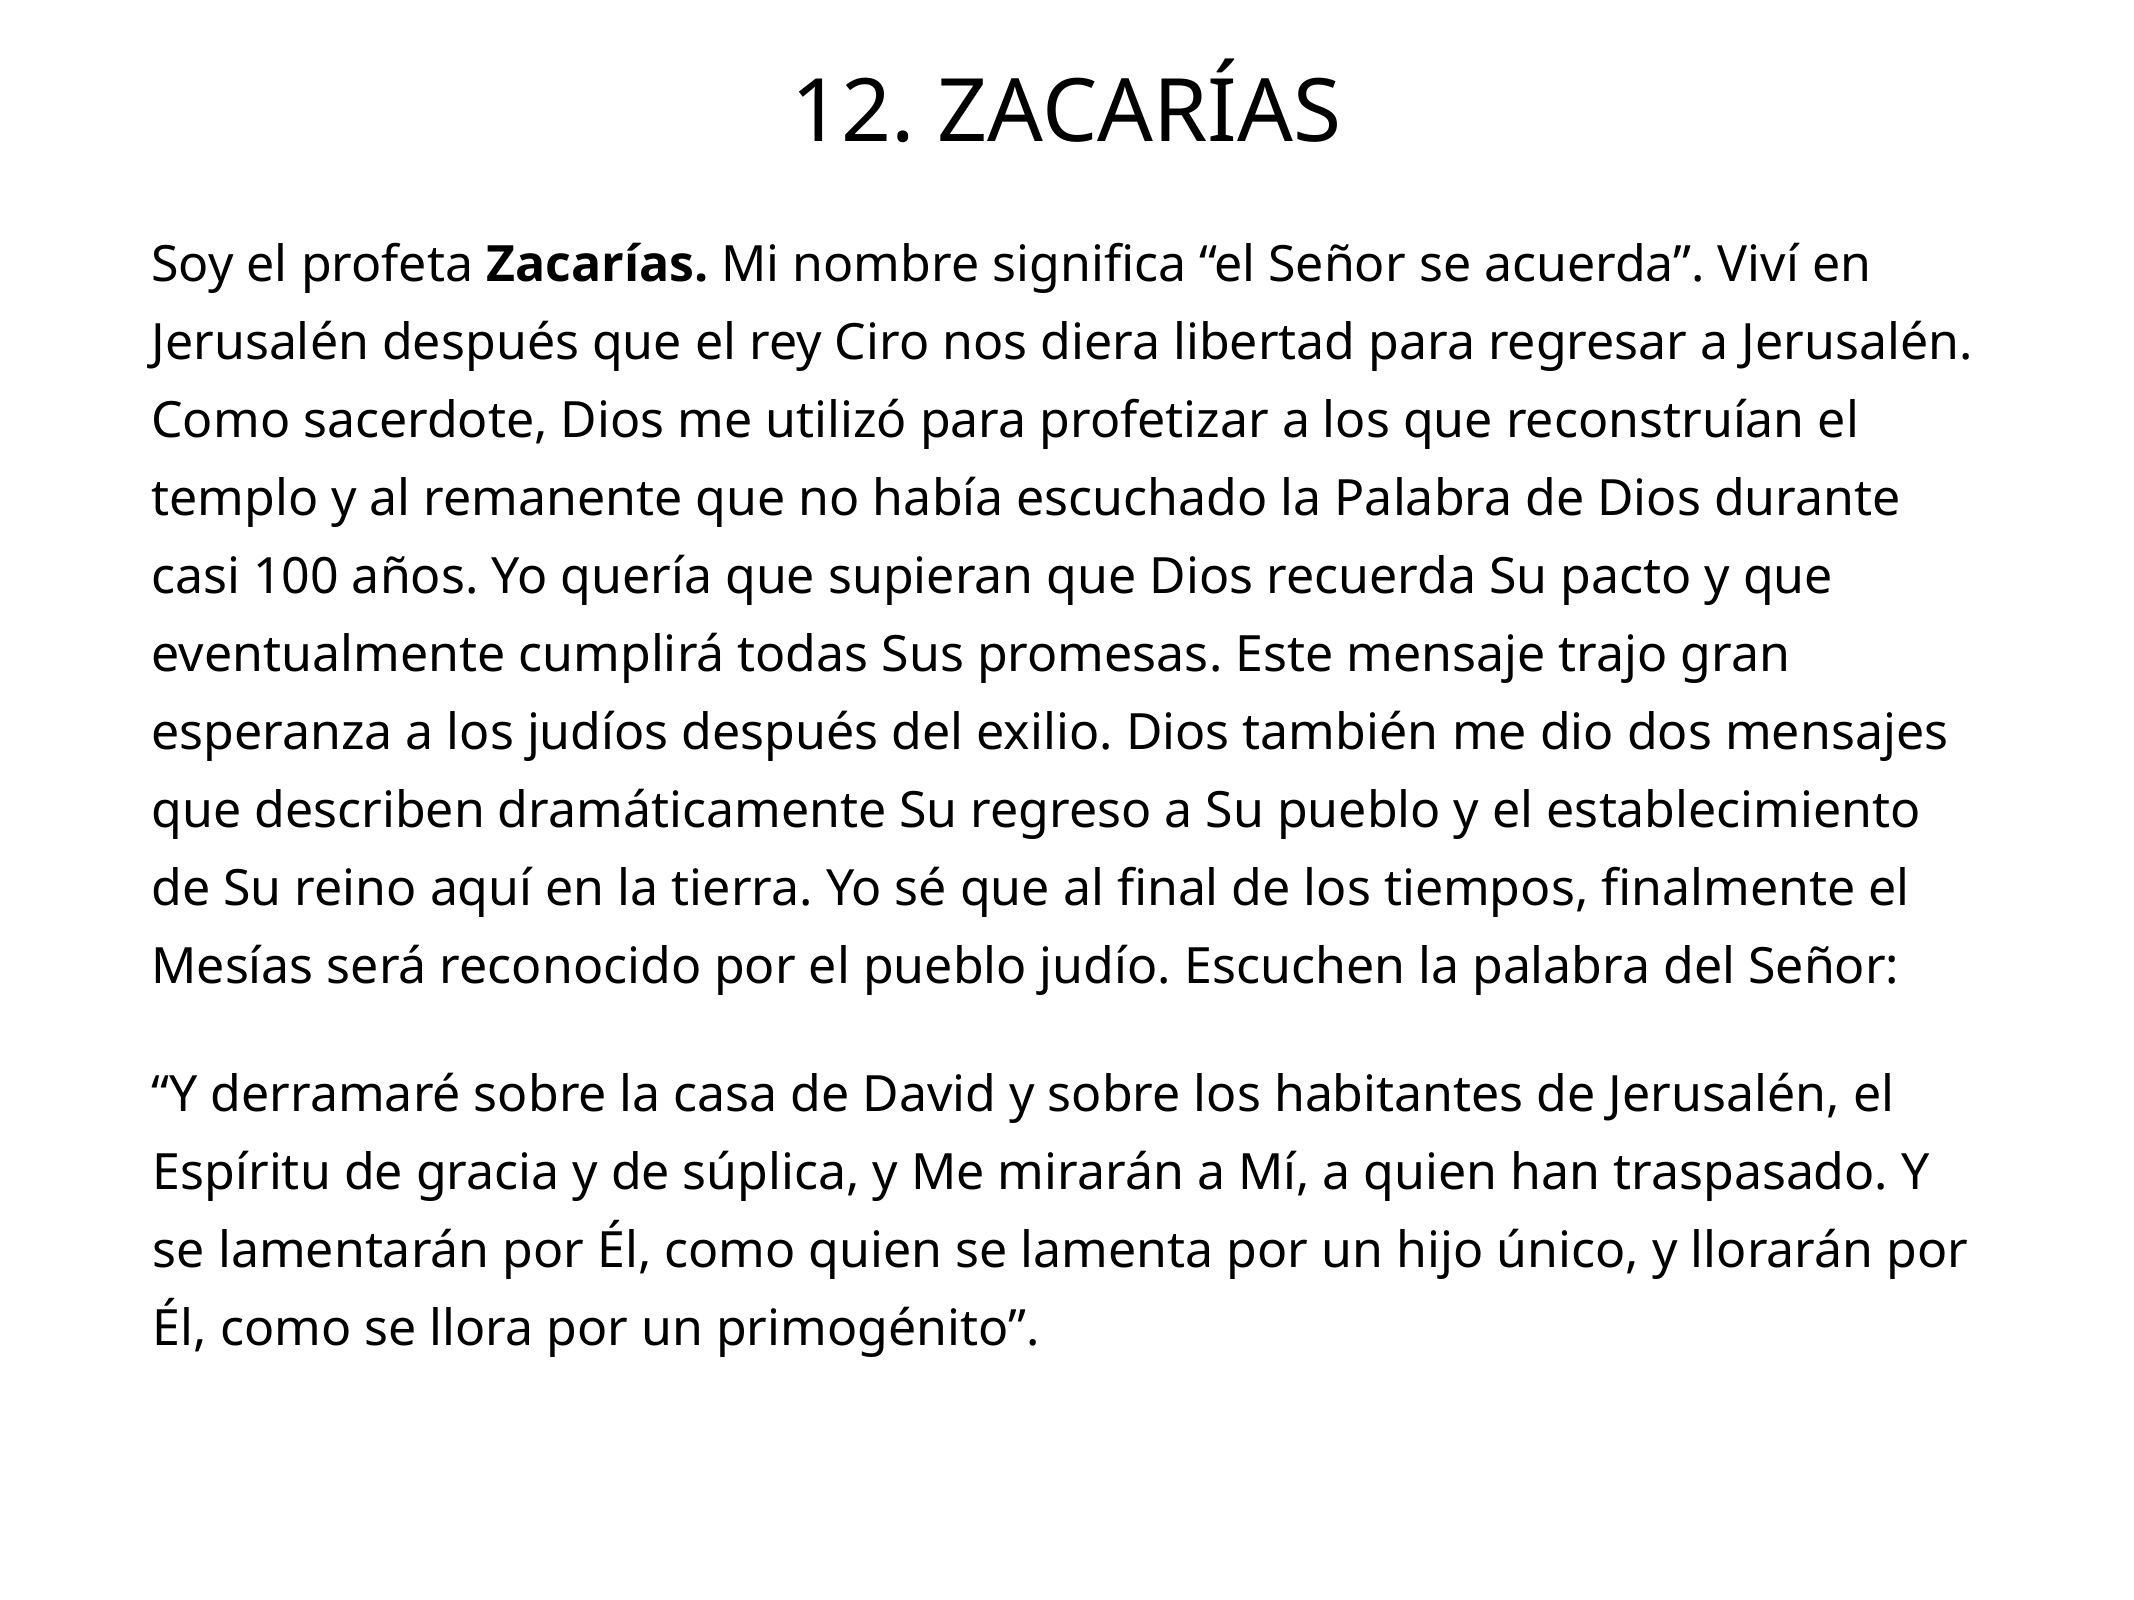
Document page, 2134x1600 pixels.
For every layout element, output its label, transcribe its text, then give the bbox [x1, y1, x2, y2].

text_box 12. ZACARÍAS [608, 49, 1525, 164]
text_box Soy el profeta Zacarías. Mi nombre significa “el Señor se acuerda”. Viví en Jerusalén después que el rey Ciro nos diera libertad para regresar a Jerusalén. Como sacerdote, Dios me utilizó para profetizar a los que reconstruían el templo y al remanente que no había escuchado la Palabra de Dios durante casi 100 años. Yo quería que supieran que Dios recuerda Su pacto y que eventualmente cumplirá todas Sus promesas. Este mensaje trajo gran esperanza a los judíos después del exilio. Dios también me dio dos mensajes que describen dramáticamente Su regreso a Su pueblo y el establecimiento de Su reino aquí en la tierra. Yo sé que al final de los tiempos, finalmente el Mesías será reconocido por el pueblo judío. Escuchen la palabra del Señor: “Y derramaré sobre la casa de David y sobre los habitantes de Jerusalén, el Espíritu de gracia y de súplica, y Me mirarán a Mí, a quien han traspasado. Y se lamentarán por Él, como quien se lamenta por un hijo único, y llorarán por Él, como se llora por un primogénito”. [147, 209, 1987, 1360]
